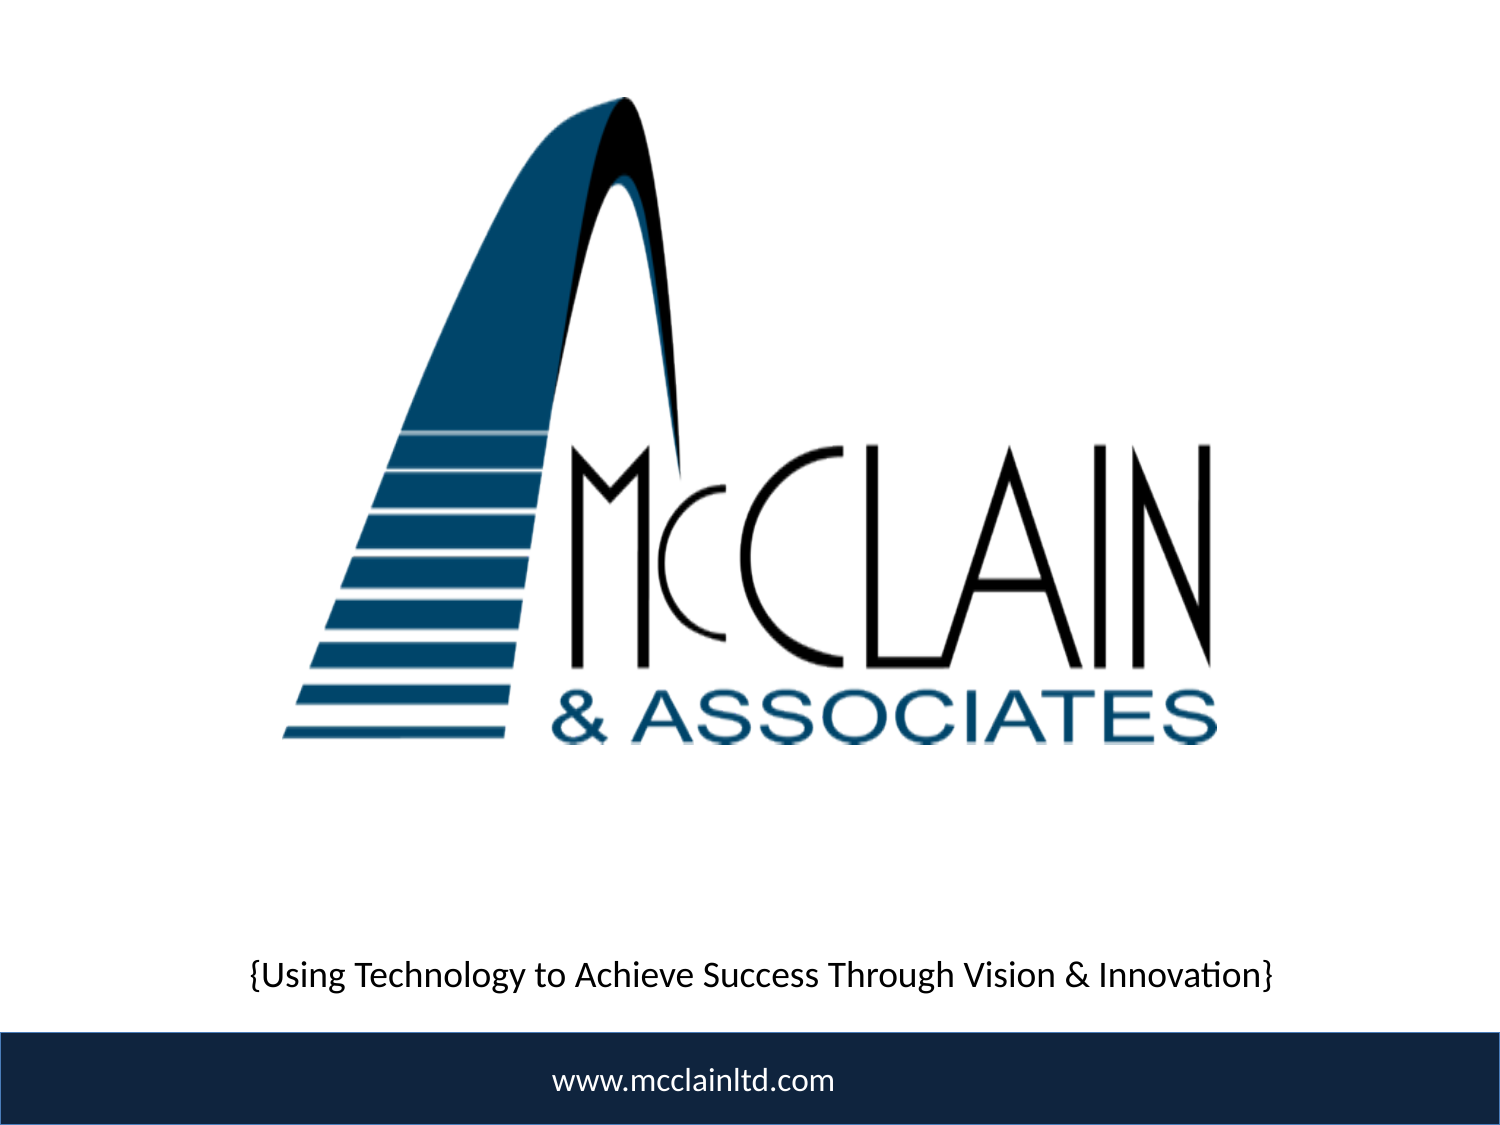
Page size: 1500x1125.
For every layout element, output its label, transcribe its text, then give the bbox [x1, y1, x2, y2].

text_box [0, 1032, 1500, 1125]
picture [282, 96, 1218, 746]
text_box www.mcclainltd.com [536, 1051, 893, 1107]
text_box {Using Technology to Achieve Success Through Vision & Innovation} [23, 942, 1500, 1032]
